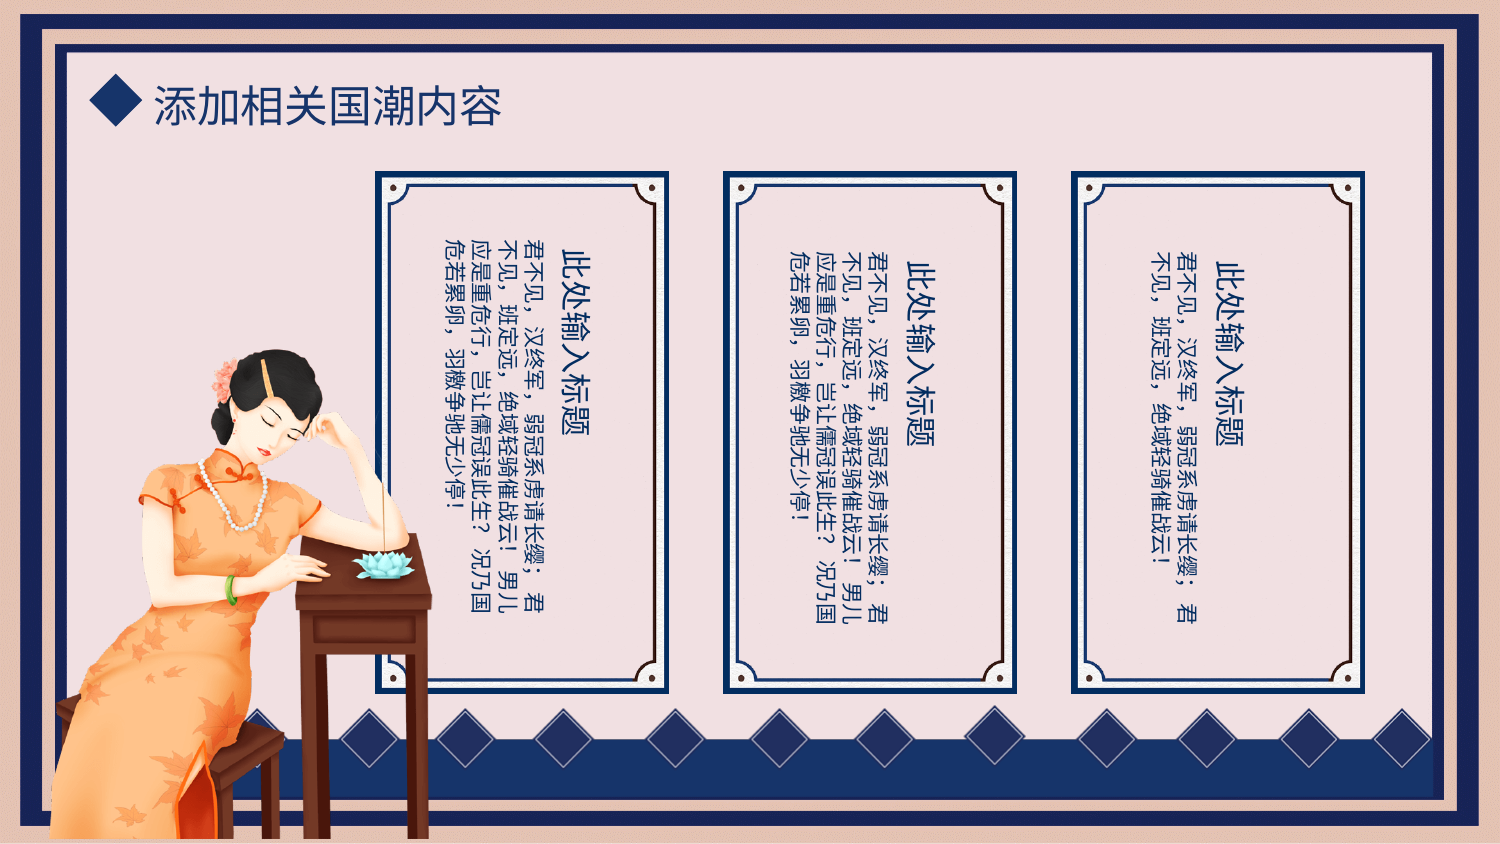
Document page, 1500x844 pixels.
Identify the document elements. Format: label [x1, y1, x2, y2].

text_box [1071, 171, 1365, 694]
text_box [723, 171, 1017, 694]
text_box [374, 171, 669, 694]
picture [0, 0, 1500, 844]
